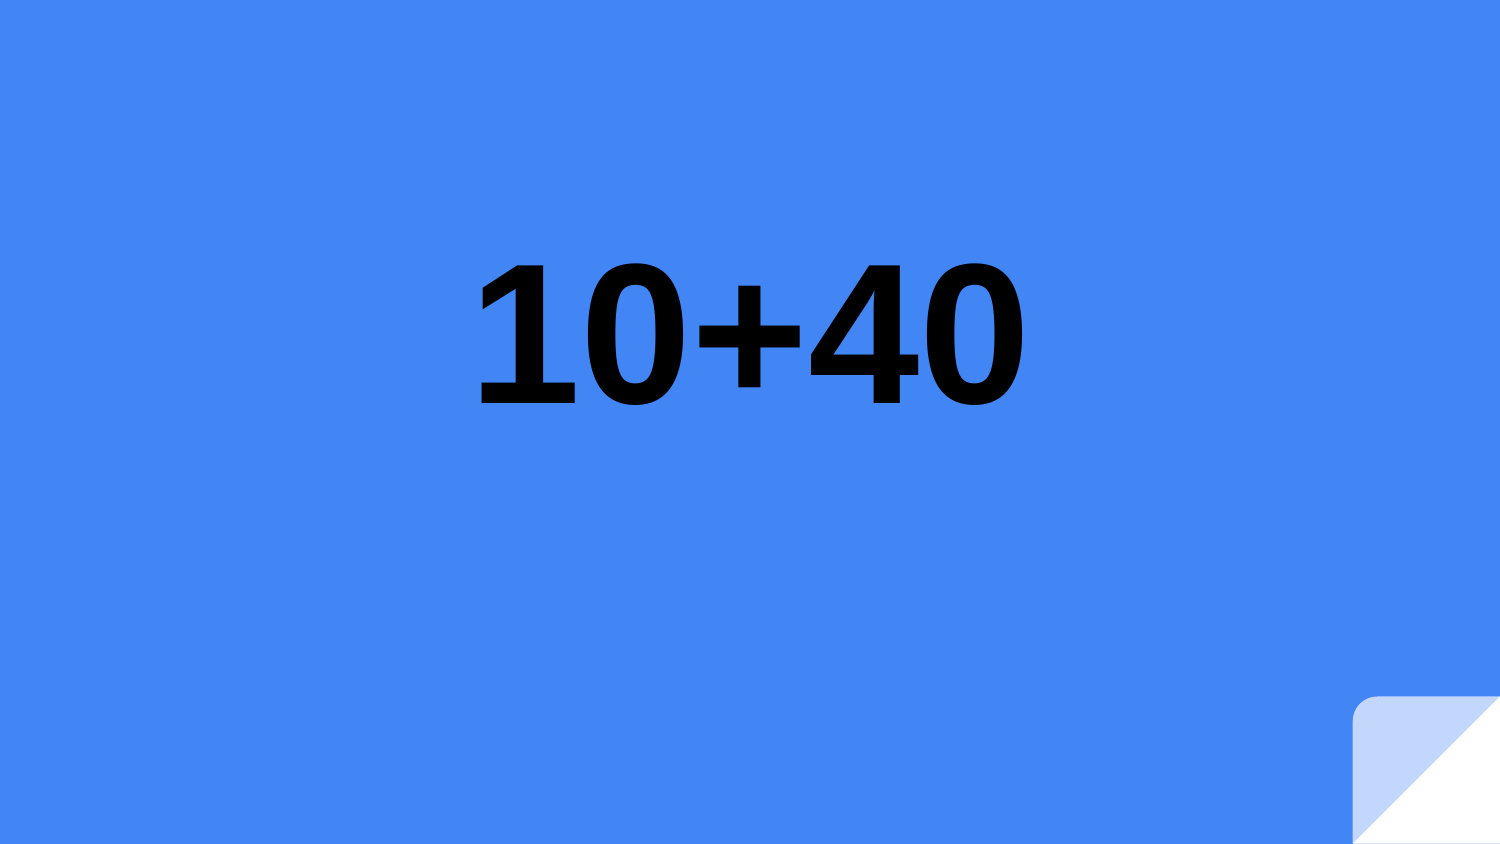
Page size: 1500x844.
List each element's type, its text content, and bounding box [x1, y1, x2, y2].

title 10+40 [51, 207, 1449, 459]
